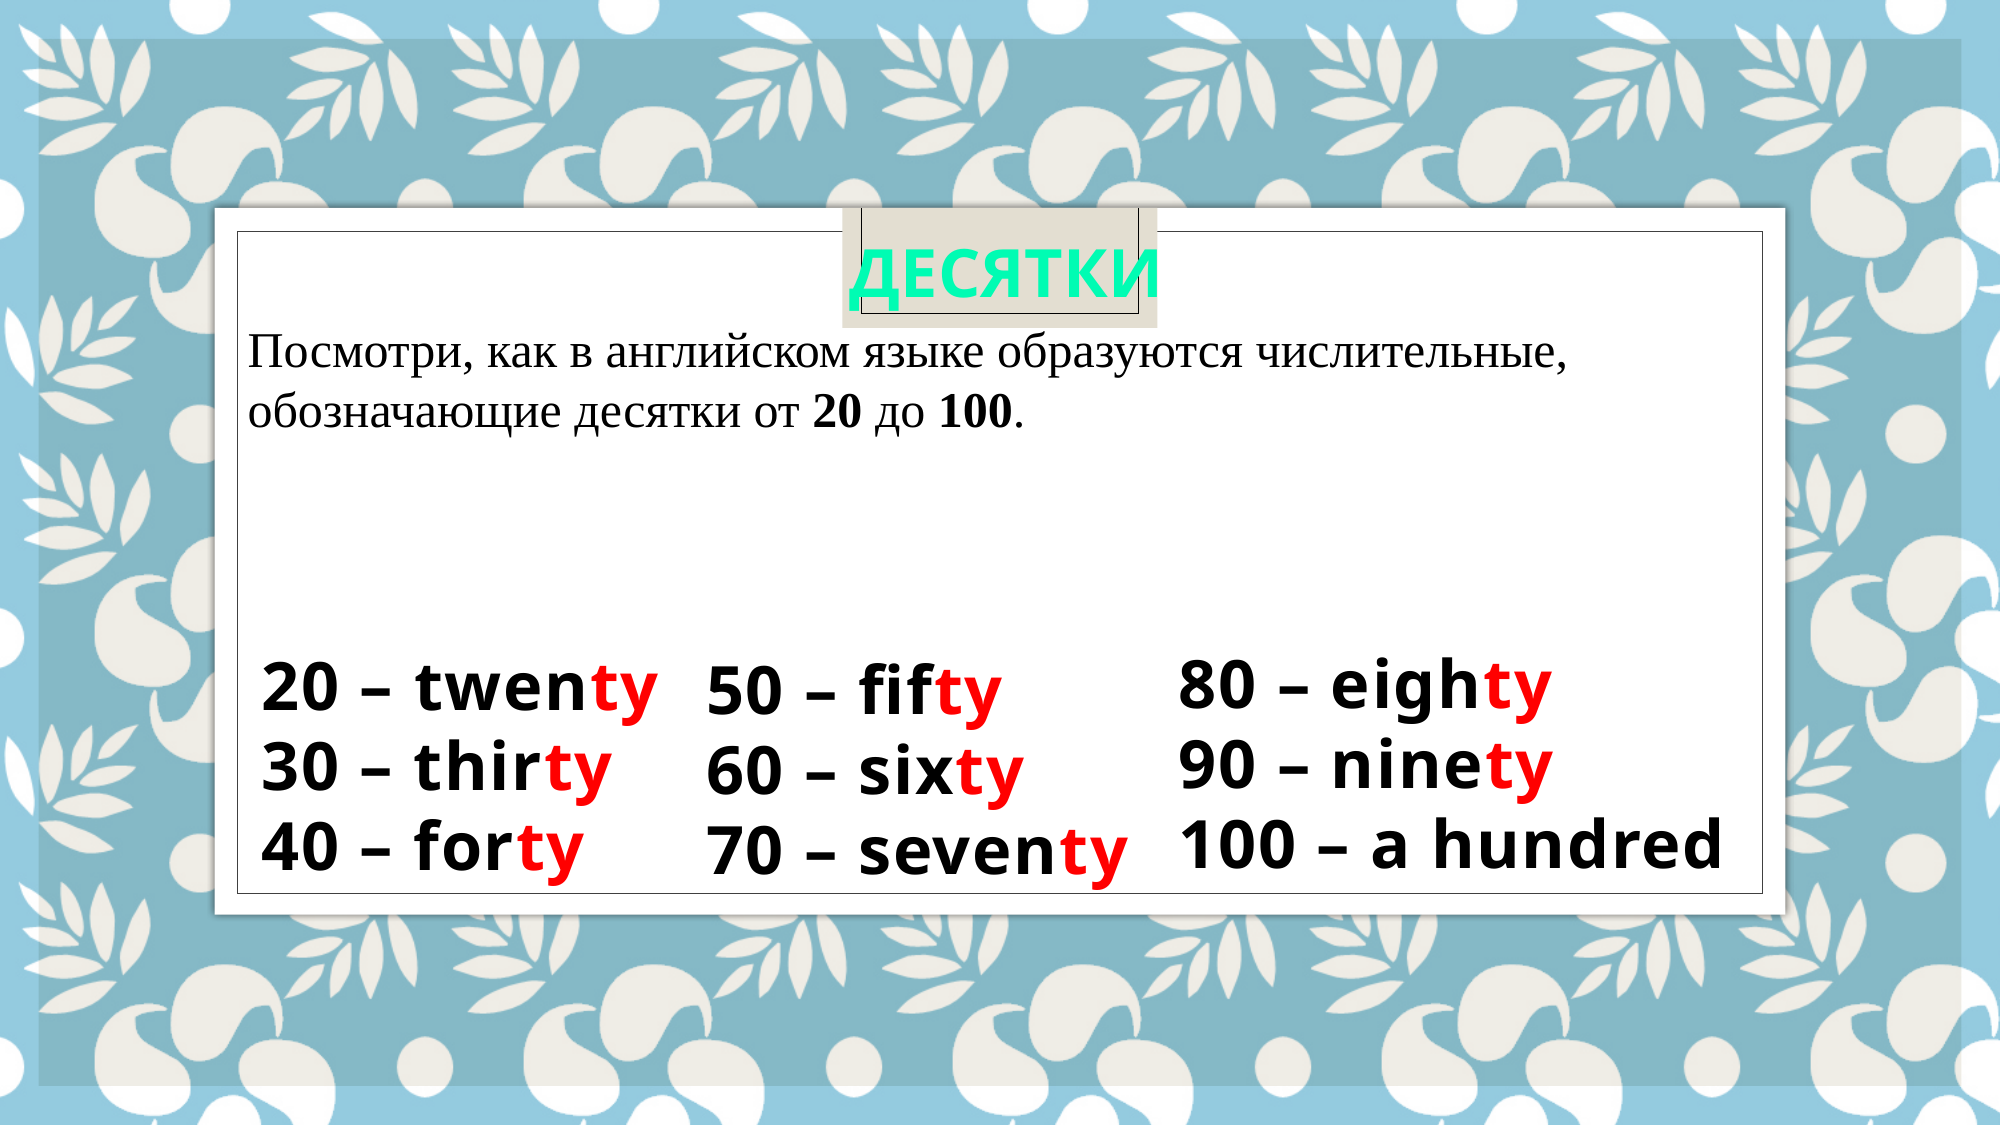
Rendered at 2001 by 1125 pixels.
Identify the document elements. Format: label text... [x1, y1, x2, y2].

subtitle 20 – twenty 30 – thirty 40 – forty [246, 636, 680, 883]
text_box десятки [834, 222, 1179, 310]
text_box 80 – eighty 90 – ninety 100 – a hundred [1163, 634, 1763, 890]
text_box 50 – fifty 60 – sixty 70 – seventy [691, 640, 1145, 896]
text_box Посмотри, как в английском языке образуются числительные, обозначающие десятки от 20 до 100. [232, 310, 1762, 445]
